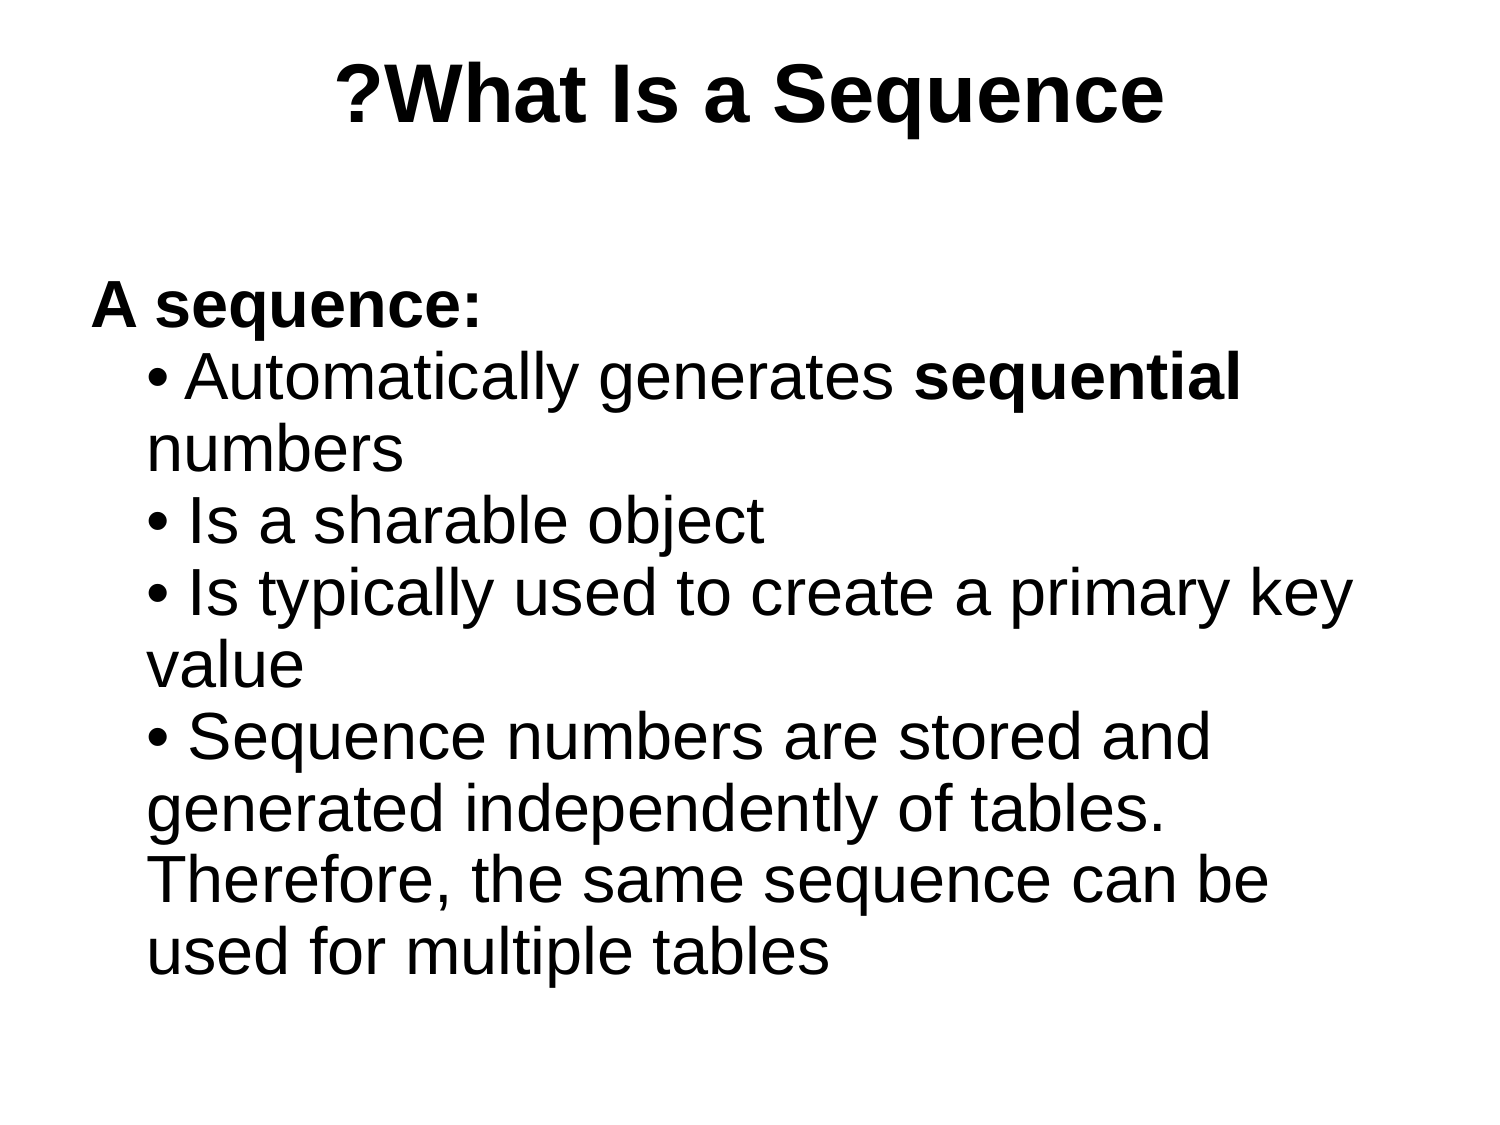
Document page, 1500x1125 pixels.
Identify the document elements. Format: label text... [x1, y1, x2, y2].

list A sequence: • Automatically generates sequential numbers • Is a sharable object • Is typically used to create a primary key value • Sequence numbers are stored and generated independently of tables. Therefore, the same sequence can be used for multiple tables [74, 262, 1426, 1006]
title What Is a Sequence? [74, 44, 1426, 233]
